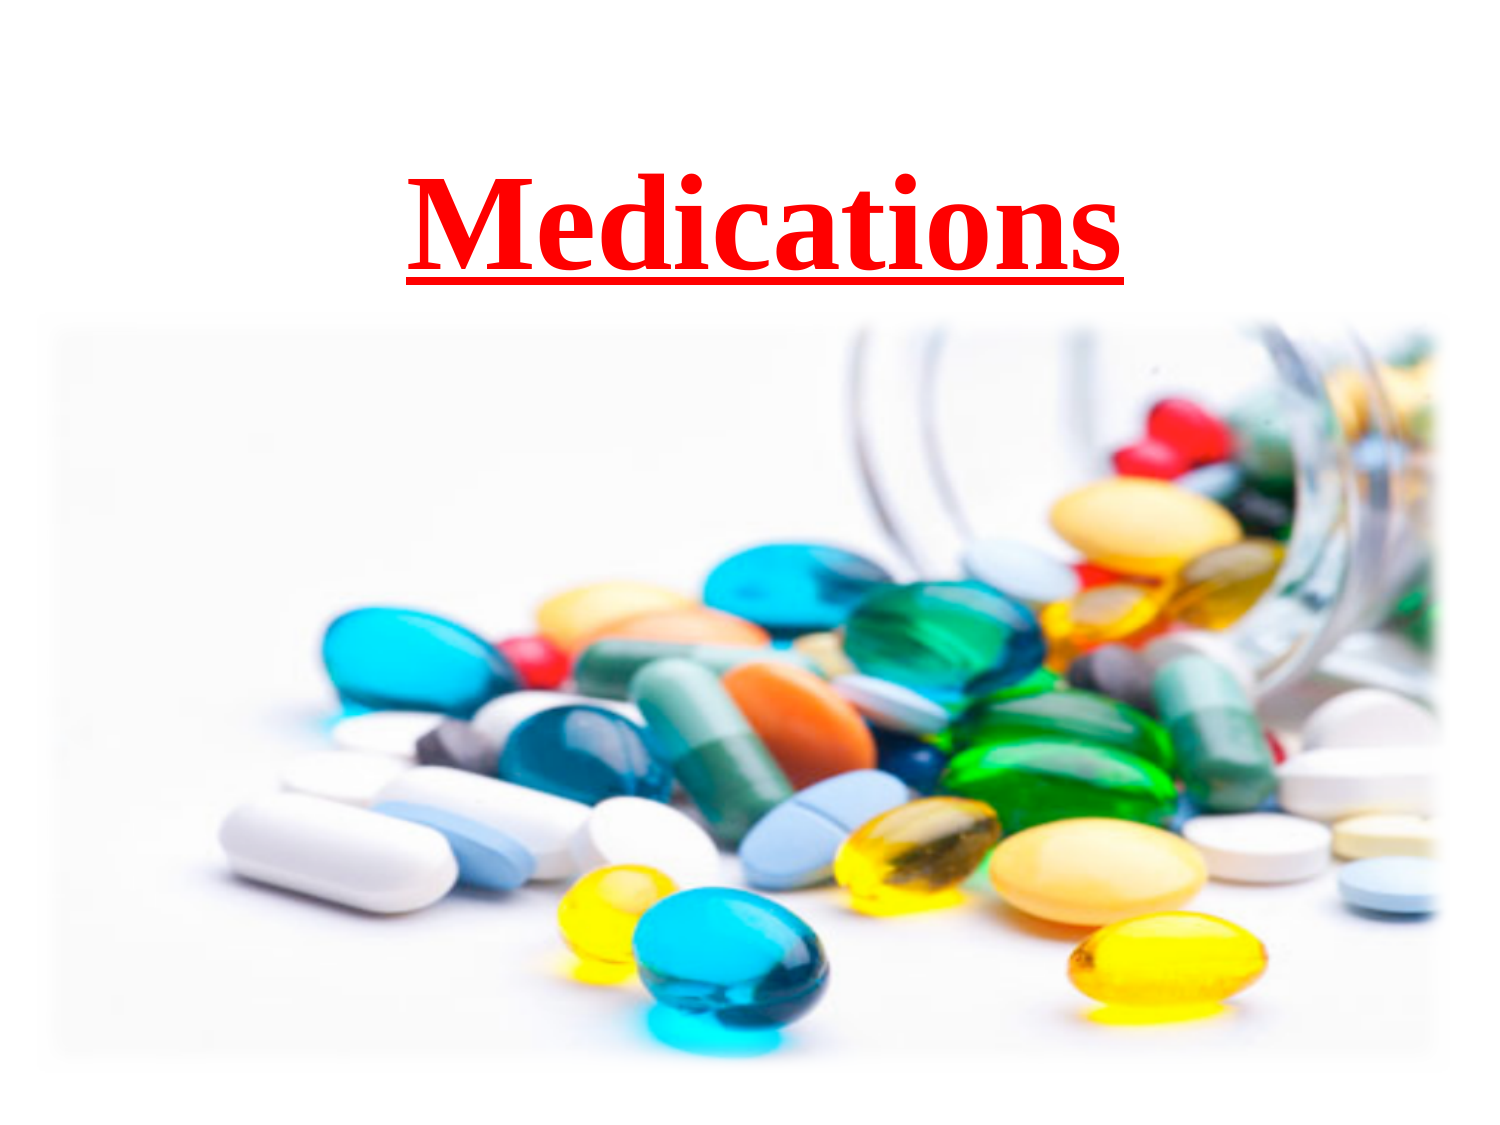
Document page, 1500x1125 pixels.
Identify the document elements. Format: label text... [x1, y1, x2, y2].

picture [37, 312, 1451, 1076]
text_box Medications [391, 125, 1139, 305]
